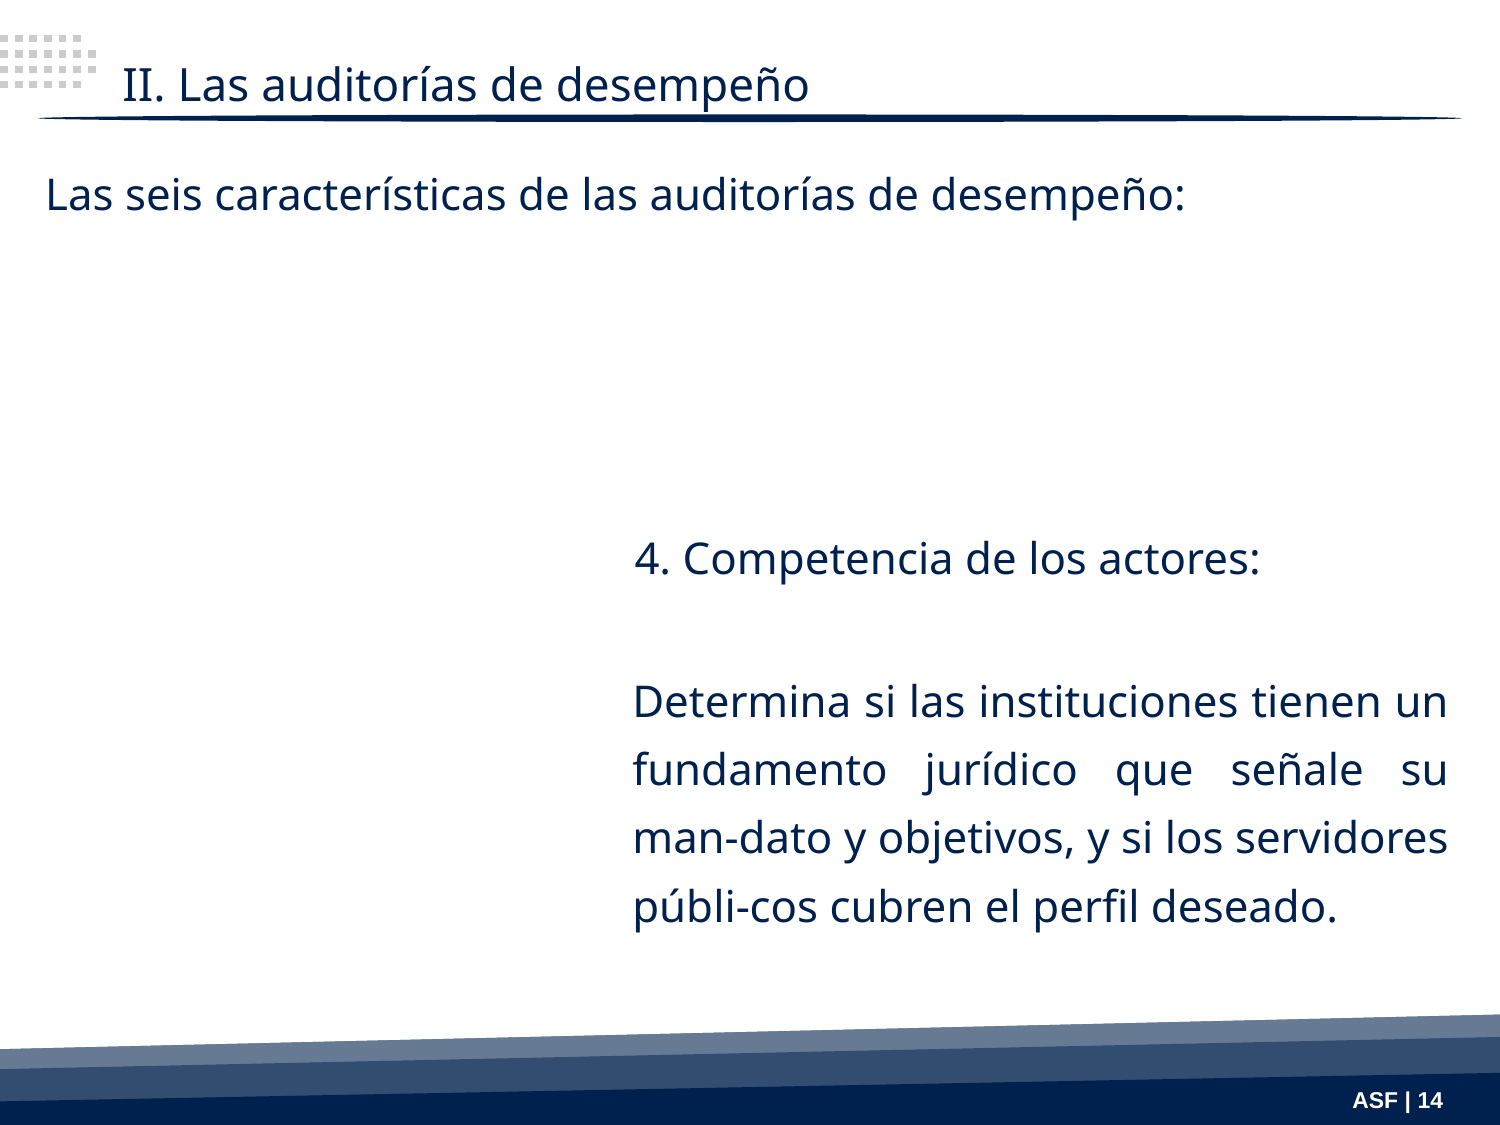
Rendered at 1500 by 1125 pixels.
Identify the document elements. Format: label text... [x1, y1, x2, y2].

text_box Las seis características de las auditorías de desempeño: [30, 143, 1315, 227]
text_box 4. Competencia de los actores: [619, 507, 1404, 591]
text_box II. Las auditorías de desempeño [107, 48, 1500, 119]
slide_number ASF | 14 [1337, 1078, 1489, 1125]
text_box Determina si las instituciones tienen un fundamento jurídico que señale su man-dato y objetivos, y si los servidores públi-cos cubren el perfil deseado. [617, 650, 1465, 1007]
text_box [38, 116, 1447, 123]
